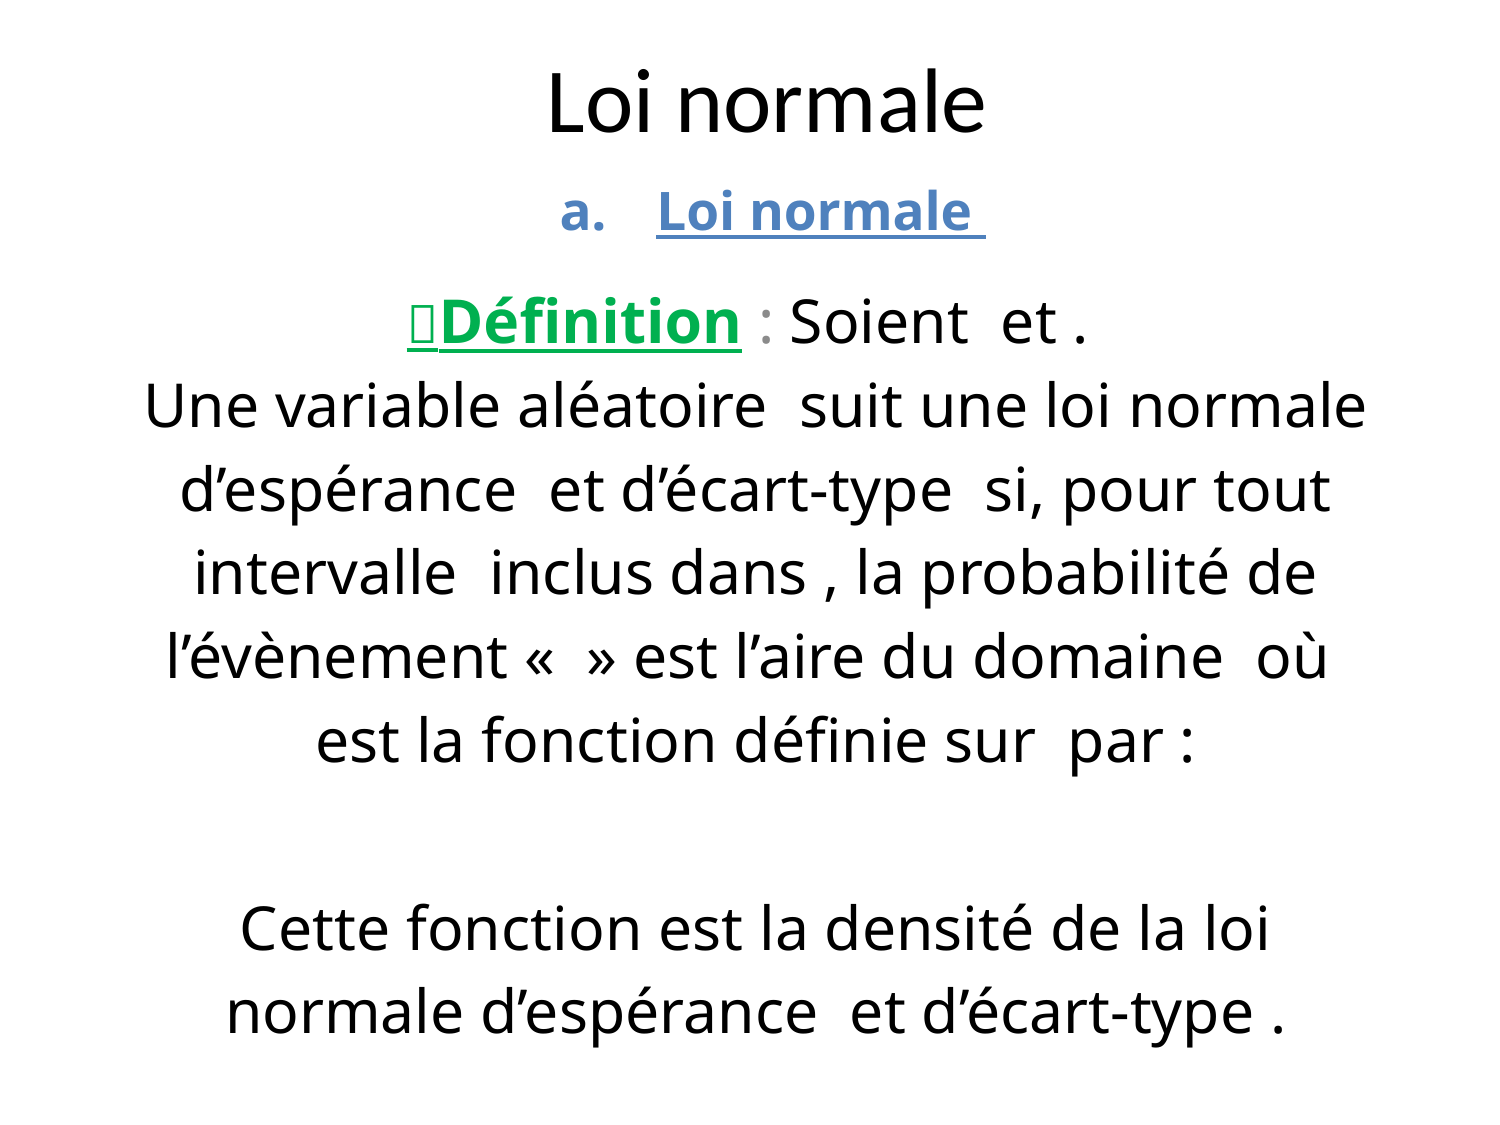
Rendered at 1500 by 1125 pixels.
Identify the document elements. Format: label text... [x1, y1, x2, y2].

title Loi normale [135, 19, 1400, 173]
